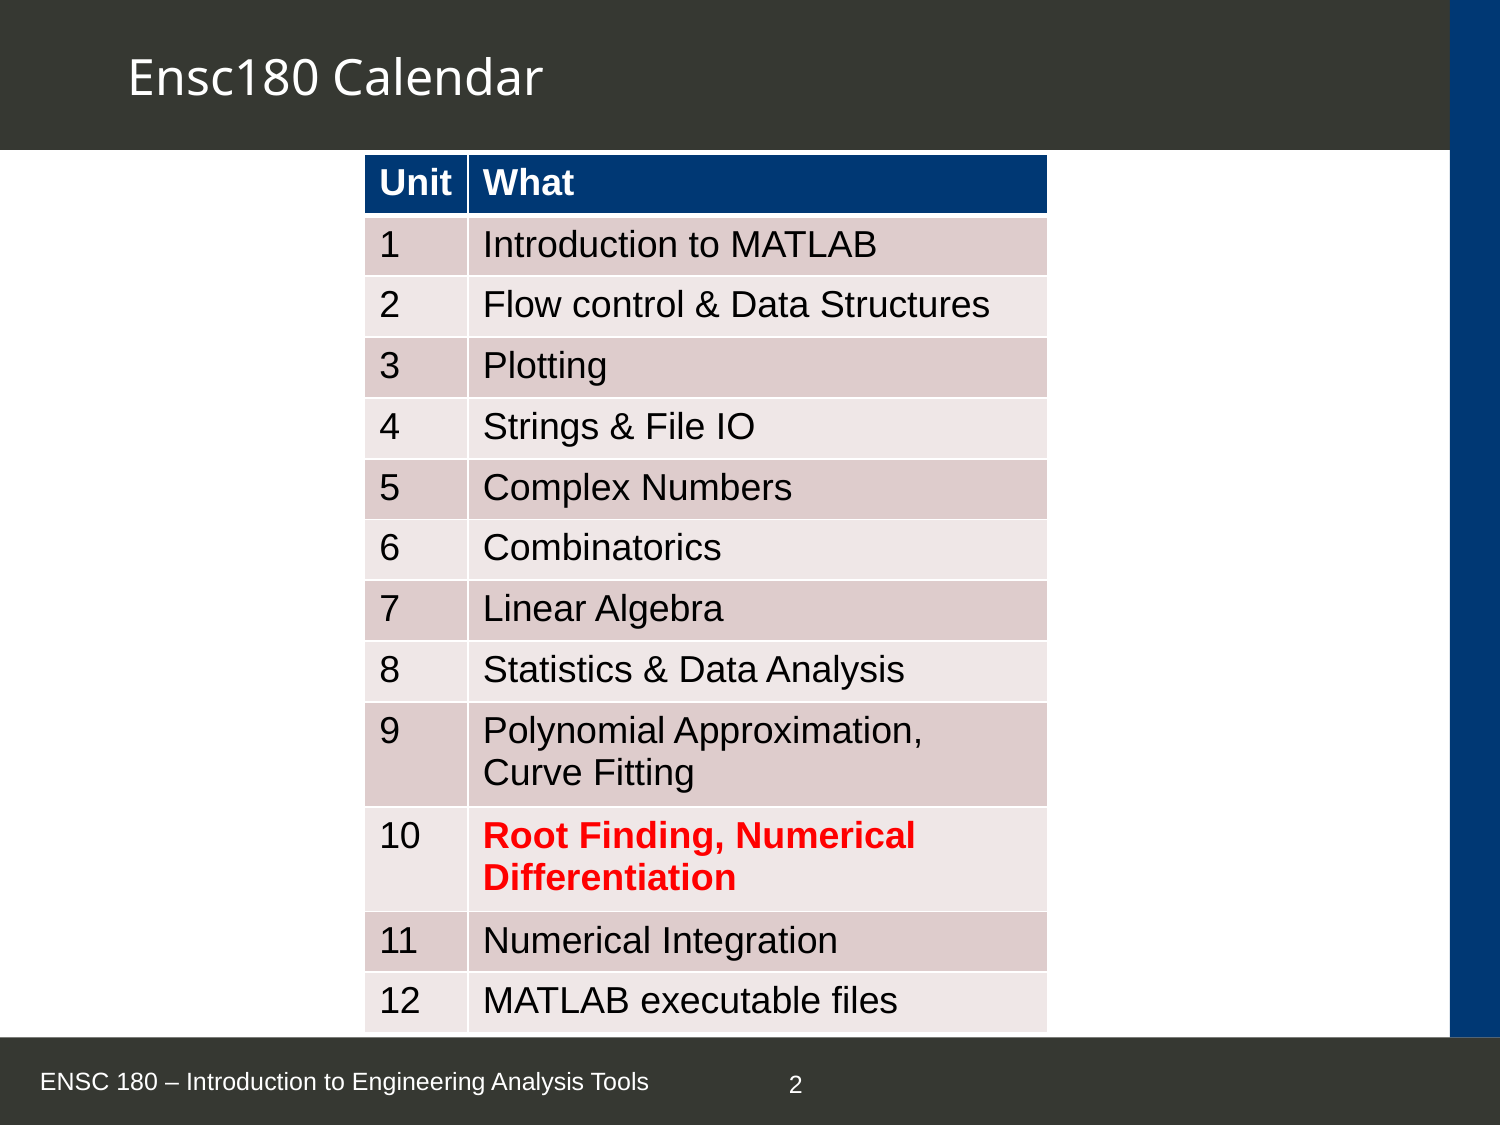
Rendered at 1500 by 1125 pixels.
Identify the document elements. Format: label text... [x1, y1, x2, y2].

table_cell MATLAB executable files [469, 973, 1047, 1032]
table_cell 1 [365, 218, 467, 275]
table_cell 3 [365, 338, 467, 397]
table_cell Statistics & Data Analysis [469, 642, 1047, 701]
title Ensc180 Calendar [112, 37, 1451, 138]
table_cell Root Finding, Numerical Differentiation [469, 808, 1047, 911]
table_header What [469, 155, 1047, 213]
table_cell Linear Algebra [469, 581, 1047, 640]
table_cell 4 [365, 399, 467, 458]
table_cell 12 [365, 973, 467, 1032]
table_cell Introduction to MATLAB [469, 218, 1047, 275]
table_cell Complex Numbers [469, 460, 1047, 519]
table_cell 5 [365, 460, 467, 519]
table_cell Combinatorics [469, 520, 1047, 579]
table_cell 10 [365, 808, 467, 911]
table_cell 8 [365, 642, 467, 701]
table_cell 11 [365, 912, 467, 971]
table_cell Plotting [469, 338, 1047, 397]
table_cell Flow control & Data Structures [469, 277, 1047, 336]
table_cell 9 [365, 703, 467, 806]
table_cell Numerical Integration [469, 912, 1047, 971]
table_cell 7 [365, 581, 467, 640]
table_cell 2 [365, 277, 467, 336]
table_cell Polynomial Approximation, Curve Fitting [469, 703, 1047, 806]
table_header Unit [365, 155, 467, 213]
table_cell 6 [365, 520, 467, 579]
table_cell Strings & File IO [469, 399, 1047, 458]
footer ENSC 180 – Introduction to Engineering Analysis Tools [24, 1057, 740, 1113]
